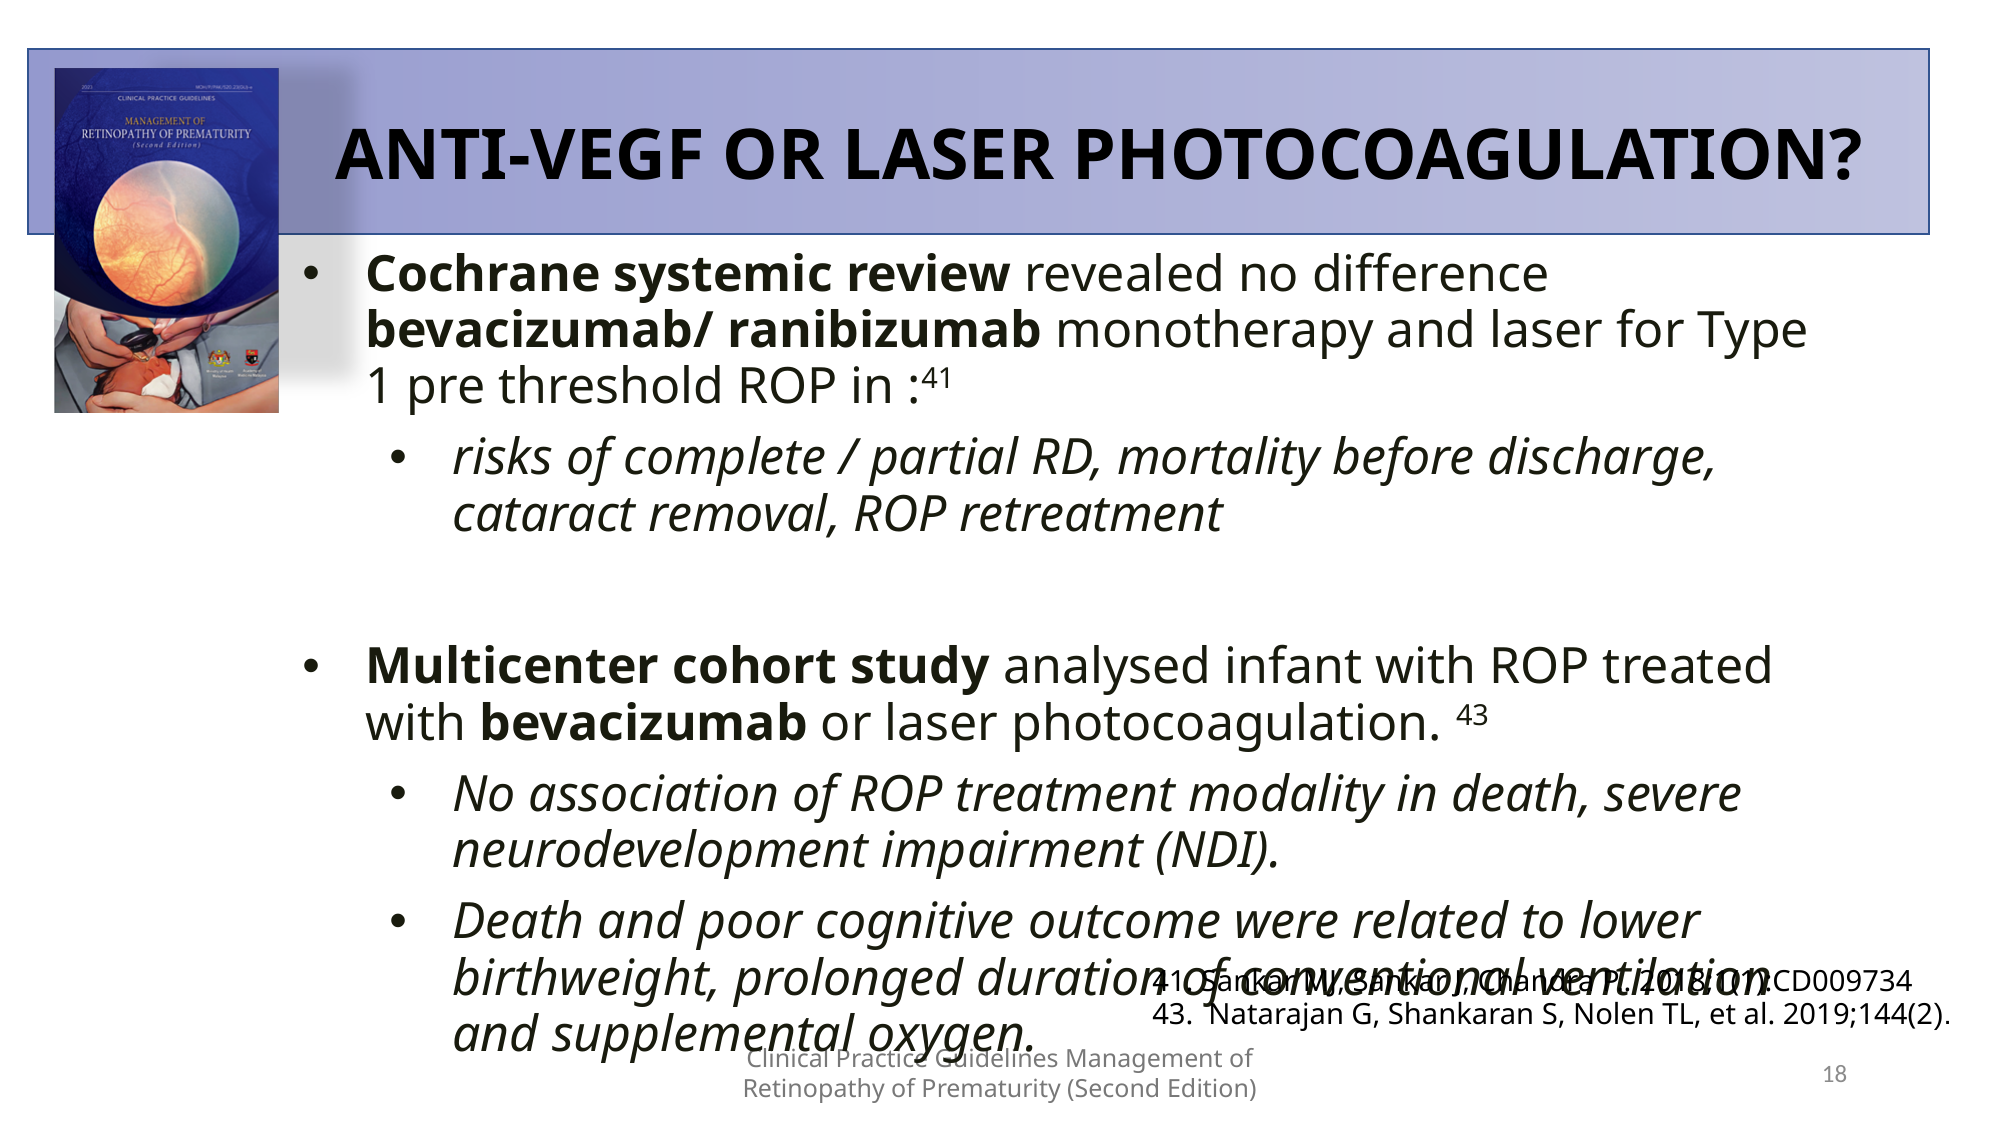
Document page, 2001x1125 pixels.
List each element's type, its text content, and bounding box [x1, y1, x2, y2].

title ANTI-VEGF OR LASER PHOTOCOAGULATION? [386, 58, 1913, 203]
text_box Cochrane systemic review revealed no difference bevacizumab/ ranibizumab monotherapy and laser for Type 1 pre threshold ROP in :41 risks of complete / partial RD, mortality before discharge, cataract removal, ROP retreatment Multicenter cohort study analysed infant with ROP treated with bevacizumab or laser photocoagulation. 43 No association of ROP treatment modality in death, severe neurodevelopment impairment (NDI). Death and poor cognitive outcome were related to lower birthweight, prolonged duration of conventional ventilation and supplemental oxygen. [287, 238, 1863, 827]
text_box [27, 48, 54, 235]
picture [54, 37, 386, 413]
slide_number 18 [1412, 1042, 1863, 1103]
text_box 41. Sankar MJ, Sankar J, Chandra P.. 2018;1(1):CD009734 43. Natarajan G, Shankaran S, Nolen TL, et al. 2019;144(2). [1137, 957, 2000, 1039]
text_box [386, 48, 1930, 235]
footer Clinical Practice Guidelines Management of Retinopathy of Prematurity (Second Edition) [662, 1042, 1338, 1103]
